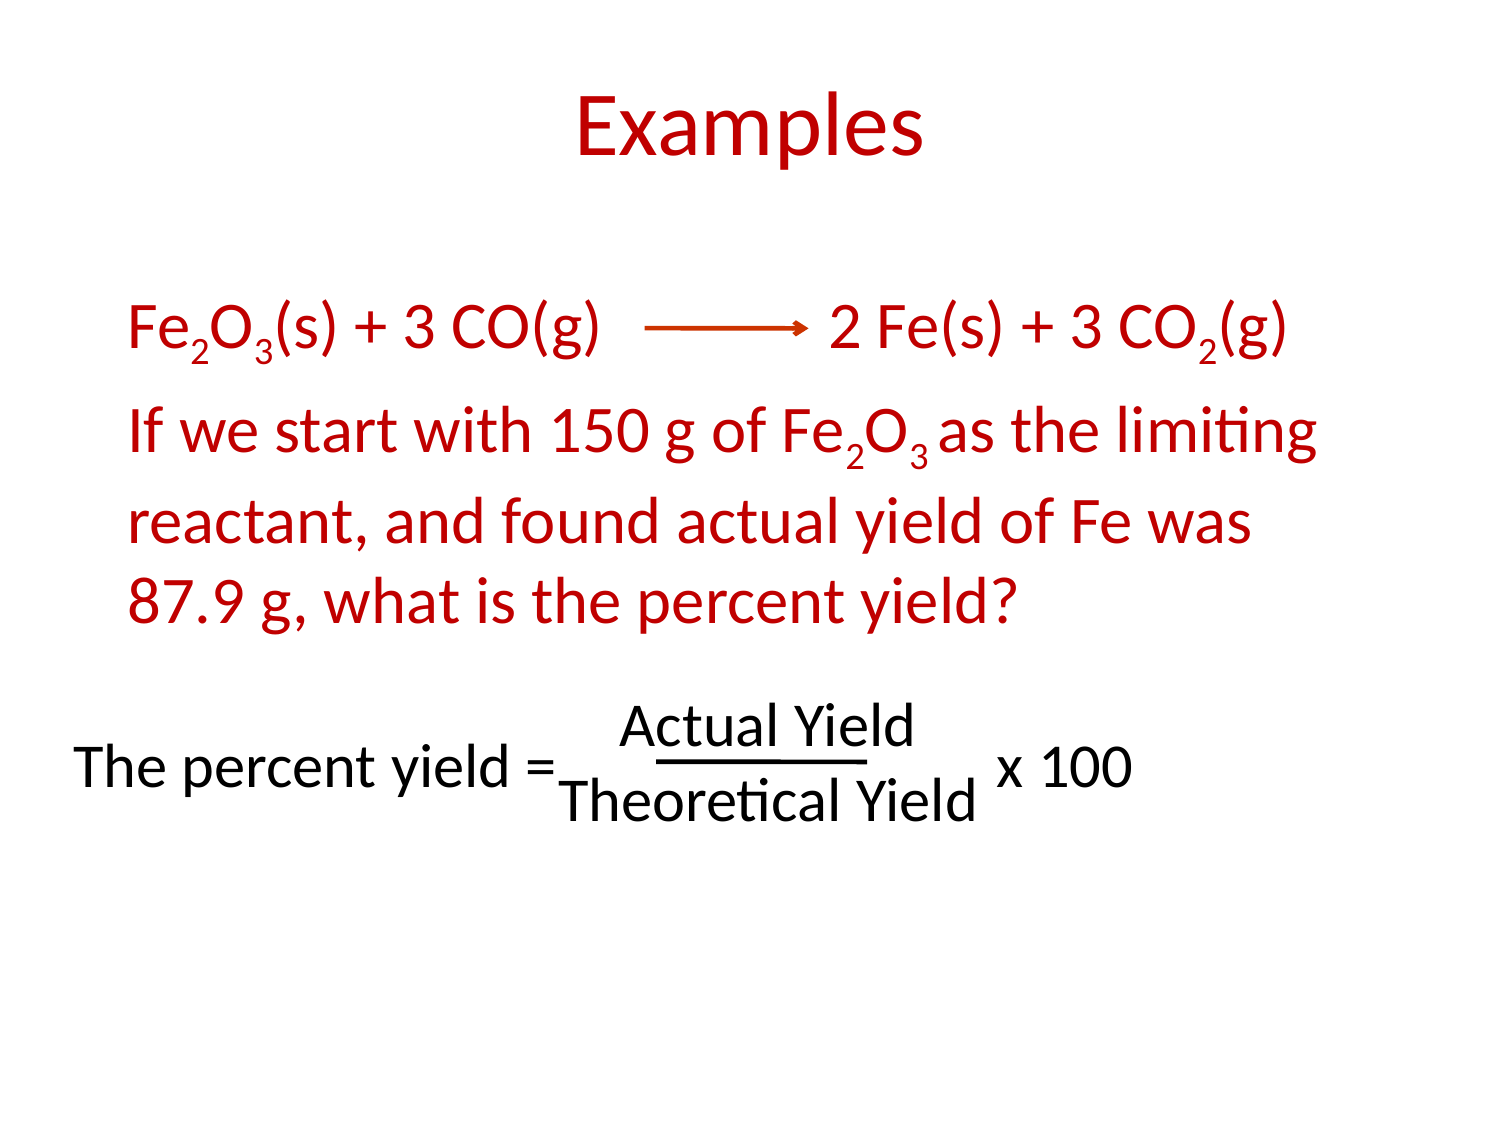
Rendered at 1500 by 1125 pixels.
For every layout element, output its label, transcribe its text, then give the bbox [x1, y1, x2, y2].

text_box Examples [0, 56, 1500, 244]
text_box The percent yield = x 100 [1020, 717, 1325, 808]
text_box Actual Yield Theoretical Yield [516, 677, 1020, 842]
text_box The percent yield = x 100 [58, 717, 516, 808]
text_box Fe2O3(s) + 3 CO(g) 2 Fe(s) + 3 CO2(g) If we start with 150 g of Fe2O3 as the limiting reactant, and found actual yield of Fe was 87.9 g, what is the percent yield? [112, 274, 1388, 950]
